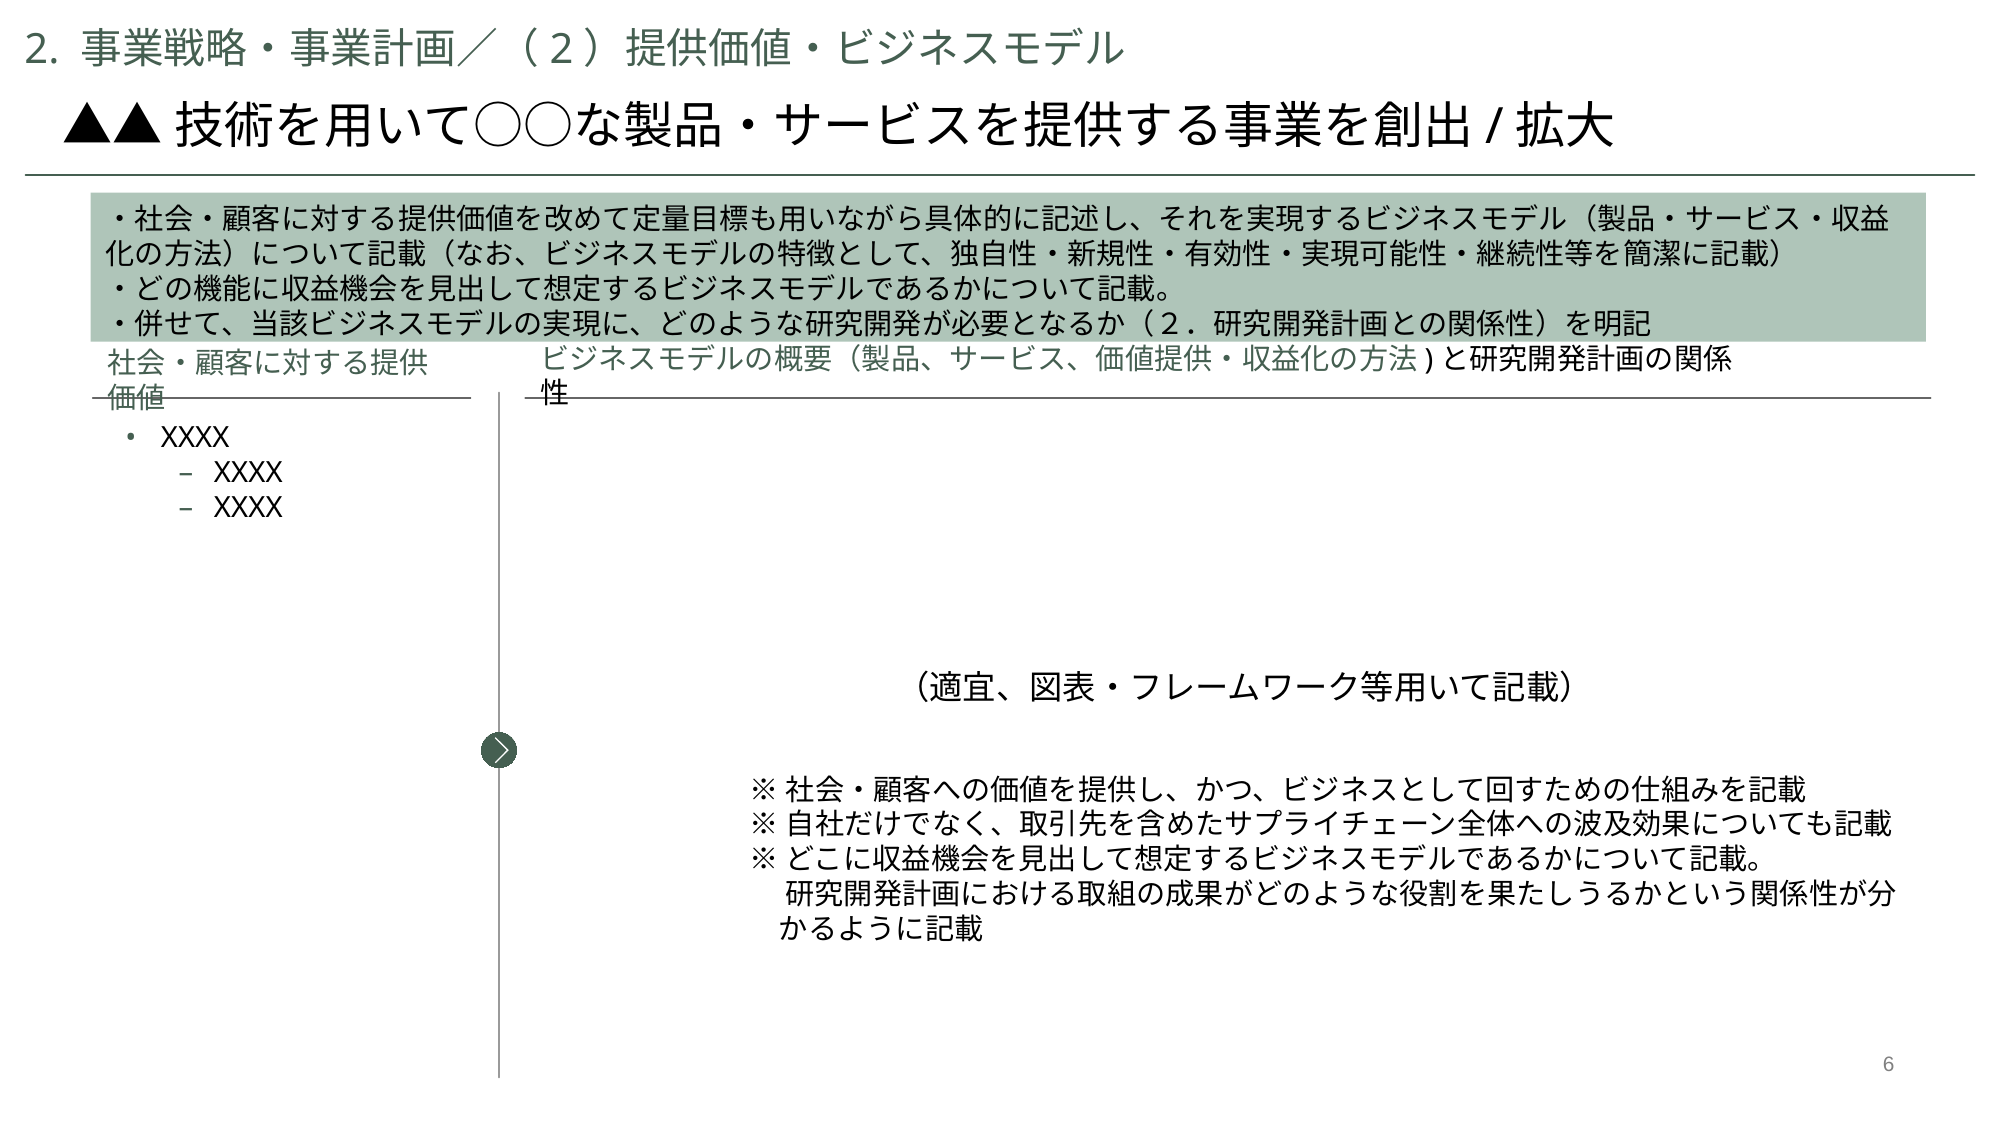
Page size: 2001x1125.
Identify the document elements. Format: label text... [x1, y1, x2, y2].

text_box XXXX XXXX XXXX [92, 410, 471, 1072]
text_box ▲▲技術を用いて○○な製品・サービスを提供する事業を創出/拡大 [62, 100, 1908, 155]
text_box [481, 732, 517, 768]
text_box ・社会・顧客に対する提供価値を改めて定量目標も用いながら具体的に記述し、それを実現するビジネスモデル（製品・サービス・収益化の方法）について記載（なお、ビジネスモデルの特徴として、独自性・新規性・有効性・実現可能性・継続性等を簡潔に記載） ・どの機能に収益機会を見出して想定するビジネスモデルであるかについて記載。 ・併せて、当該ビジネスモデルの実現に、どのような研究開発が必要となるか（２．研究開発計画との関係性）を明記 [90, 192, 1927, 343]
text_box ビジネスモデルの概要（製品、サービス、価値提供・収益化の方法)と研究開発計画の関係性 [524, 399, 1767, 406]
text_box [92, 362, 471, 399]
text_box 2. 事業戦略・事業計画／（2）提供価値・ビジネスモデル [24, 28, 1818, 74]
text_box （適宜、図表・フレームワーク等用いて記載） ※社会・顧客への価値を提供し、かつ、ビジネスとして回すための仕組みを記載 ※自社だけでなく、取引先を含めたサプライチェーン全体への波及効果についても記載 ※どこに収益機会を見出して想定するビジネスモデルであるかについて記載。 研究開発計画における取組の成果がどのような役割を果たしうるかという関係性が分かるように記載 [558, 657, 1931, 869]
text_box ビジネスモデルの概要（製品、サービス、価値提供・収益化の方法)と研究開発計画の関係性 [524, 344, 1767, 397]
